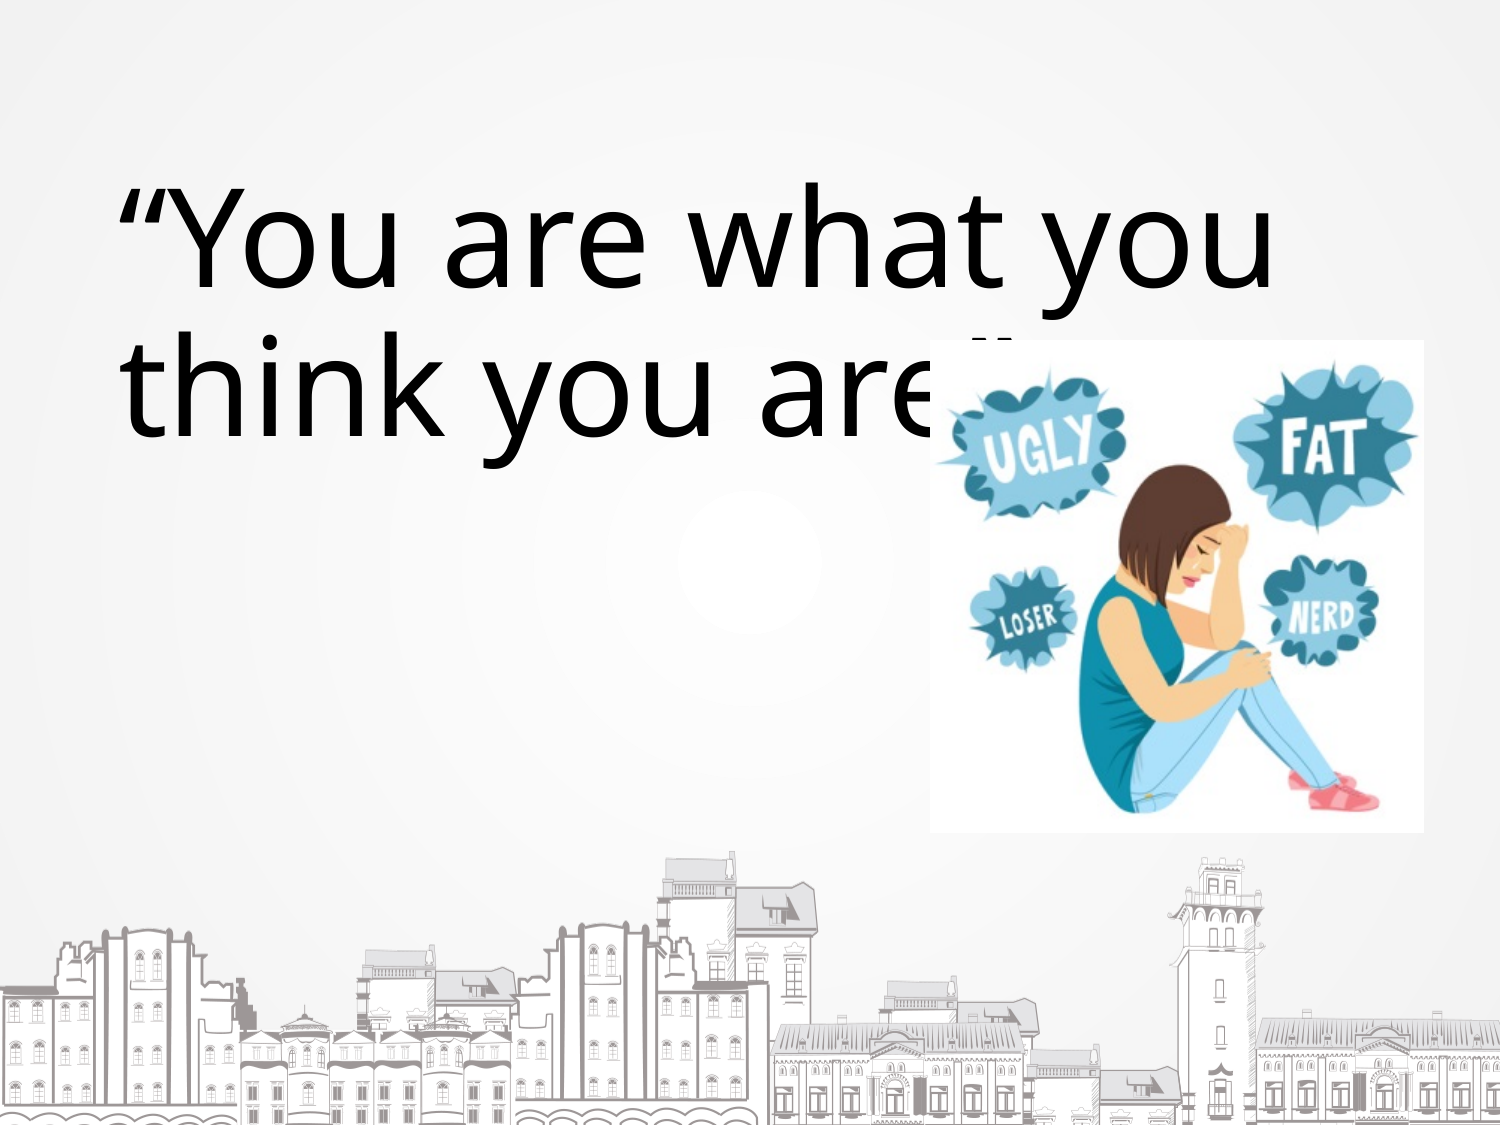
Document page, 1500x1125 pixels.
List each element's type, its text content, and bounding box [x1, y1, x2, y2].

title “You are what you think you are” [103, 59, 1442, 576]
picture [0, 0, 1500, 1125]
